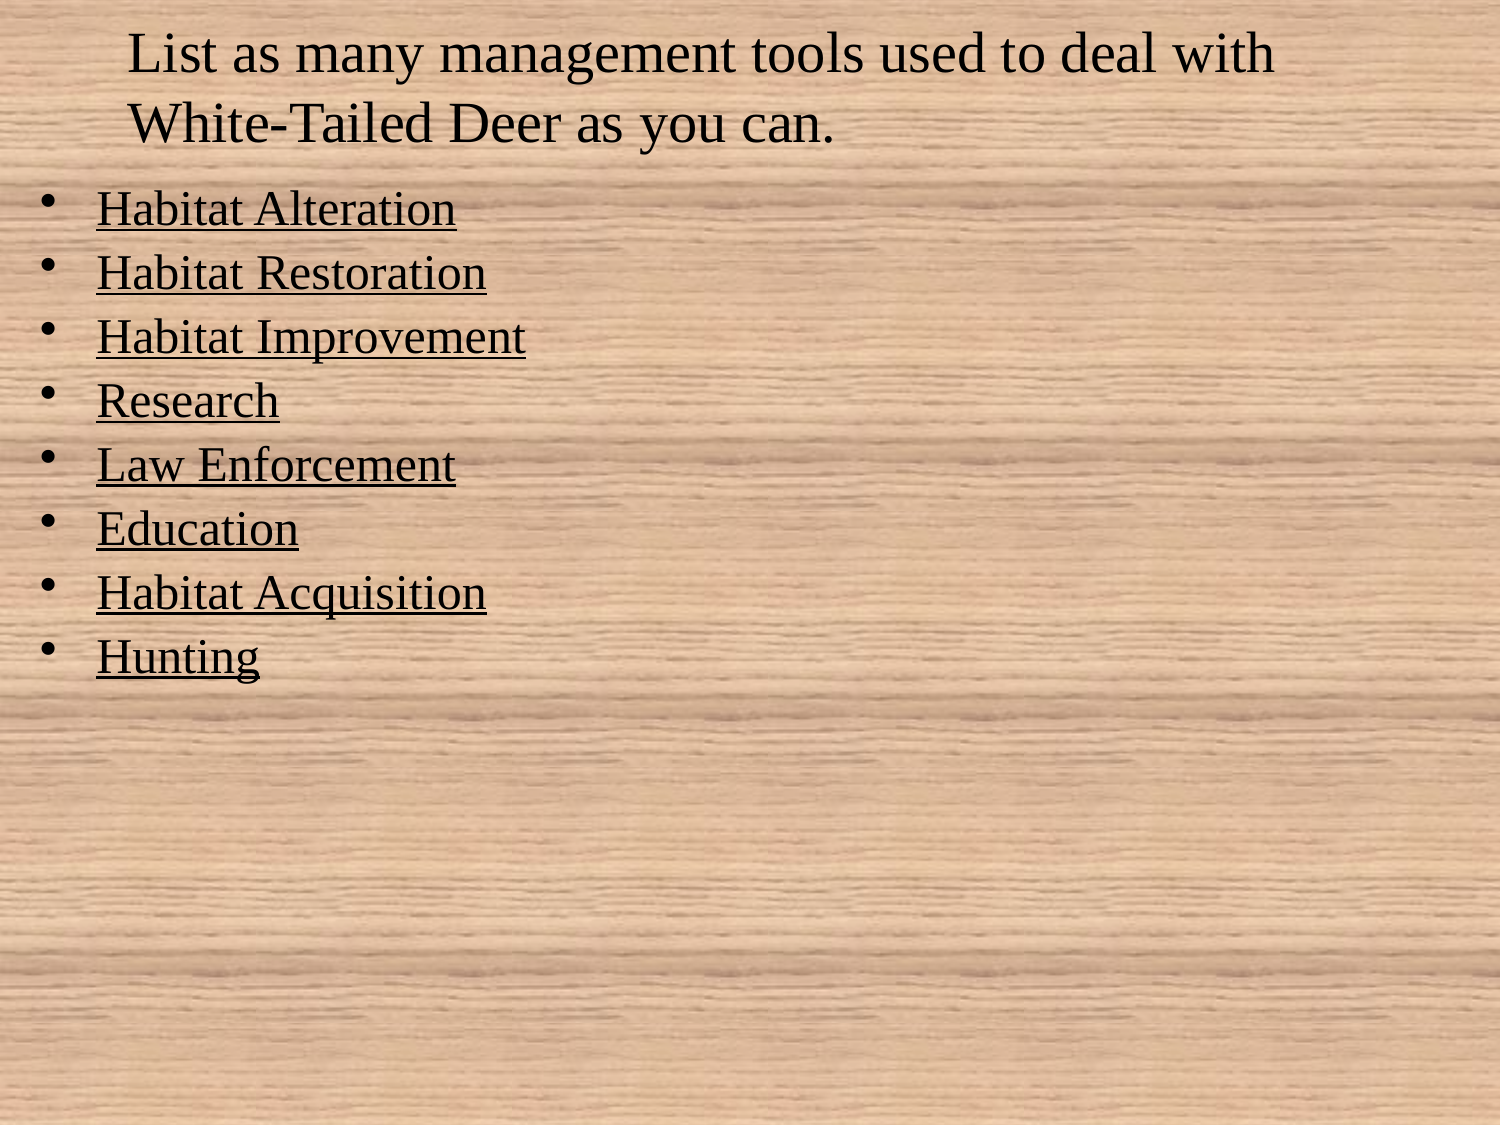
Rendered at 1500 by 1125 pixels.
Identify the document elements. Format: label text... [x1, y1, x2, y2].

list Habitat Alteration Habitat Restoration Habitat Improvement Research Law Enforcement Education Habitat Acquisition Hunting [24, 174, 1476, 1101]
title List as many management tools used to deal with White-Tailed Deer as you can. [112, 74, 1388, 163]
